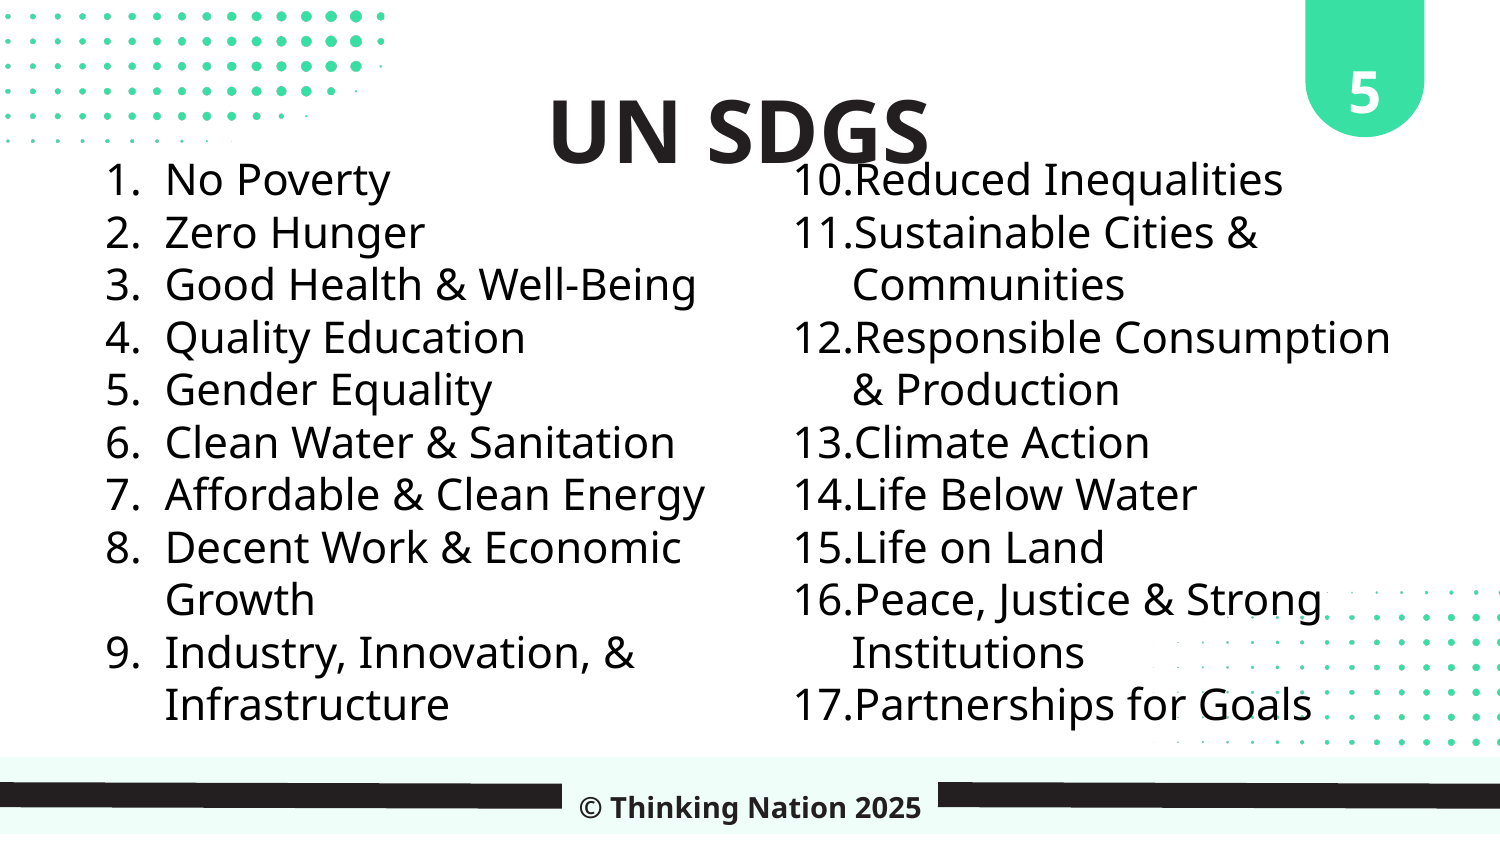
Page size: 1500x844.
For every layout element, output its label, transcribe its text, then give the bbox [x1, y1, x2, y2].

text_box [0, 0, 385, 144]
text_box [1128, 590, 1500, 755]
text_box No Poverty Zero Hunger Good Health & Well-Being Quality Education Gender Equality Clean Water & Sanitation Affordable & Clean Energy Decent Work & Economic Growth Industry, Innovation, & Infrastructure [89, 152, 742, 730]
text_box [0, 756, 1500, 835]
text_box Reduced Inequalities Sustainable Cities & Communities Responsible Consumption & Production Climate Action Life Below Water Life on Land Peace, Justice & Strong Institutions Partnerships for Goals [776, 152, 1429, 730]
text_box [1300, 0, 1430, 138]
text_box UN SDGS [209, 34, 1291, 182]
